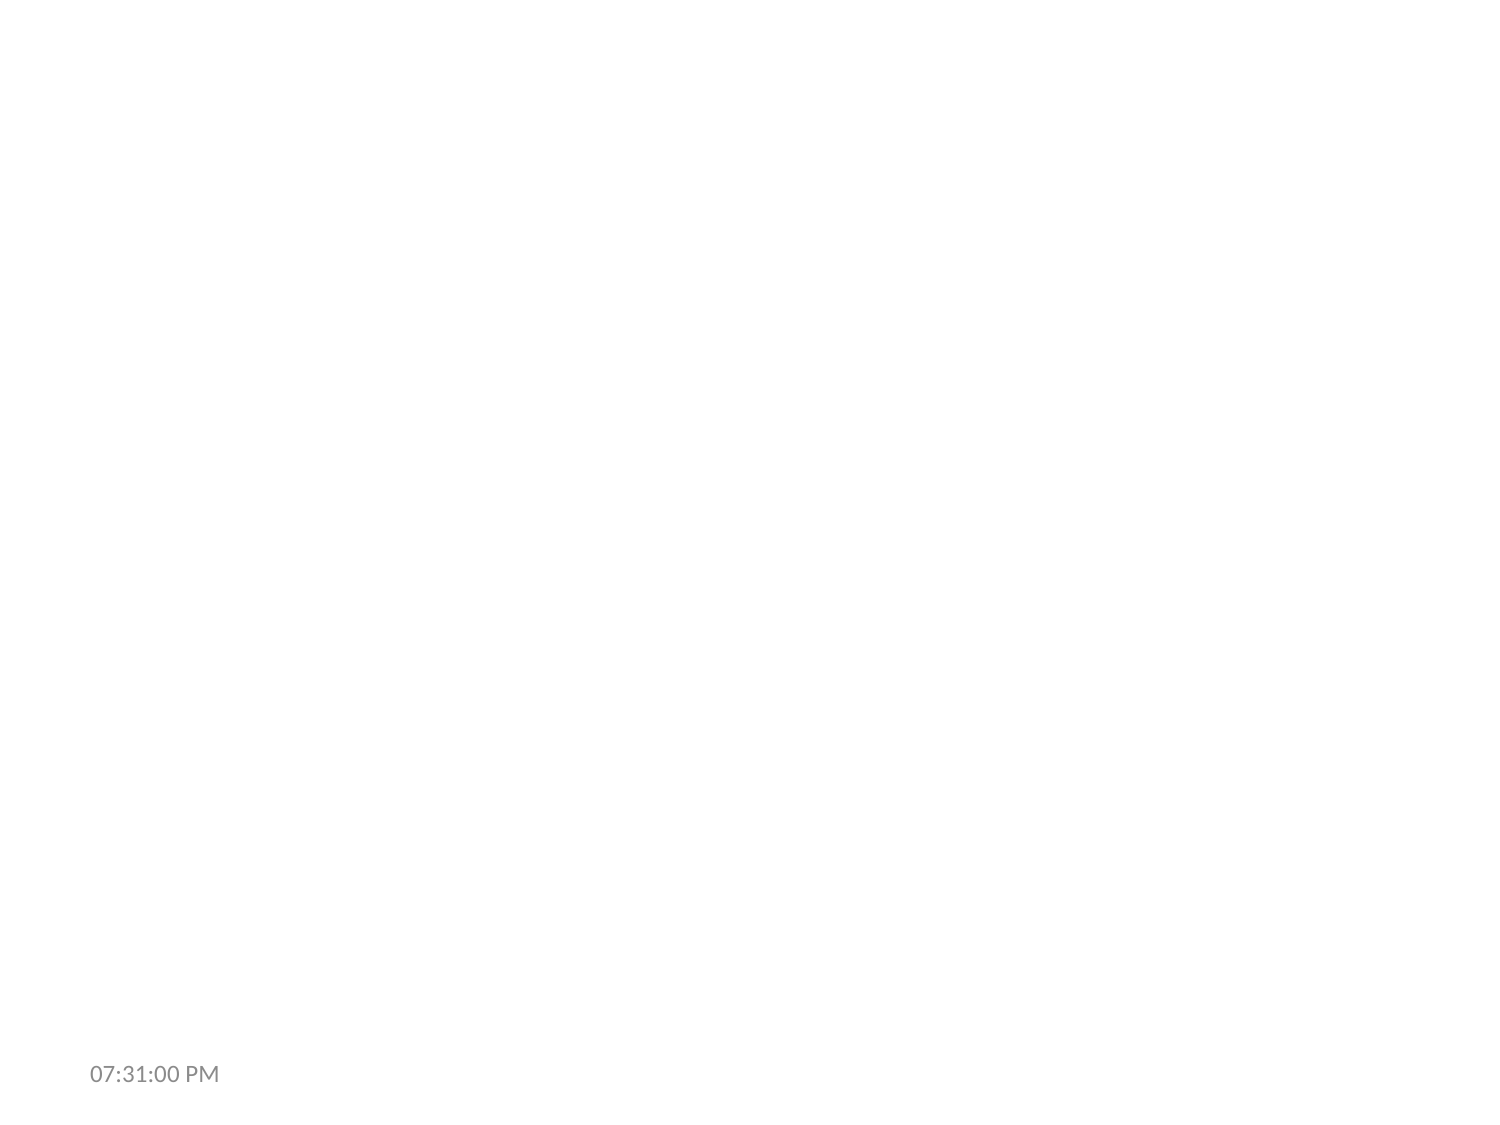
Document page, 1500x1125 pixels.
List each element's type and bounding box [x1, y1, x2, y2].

slide_number [75, 1042, 425, 1103]
